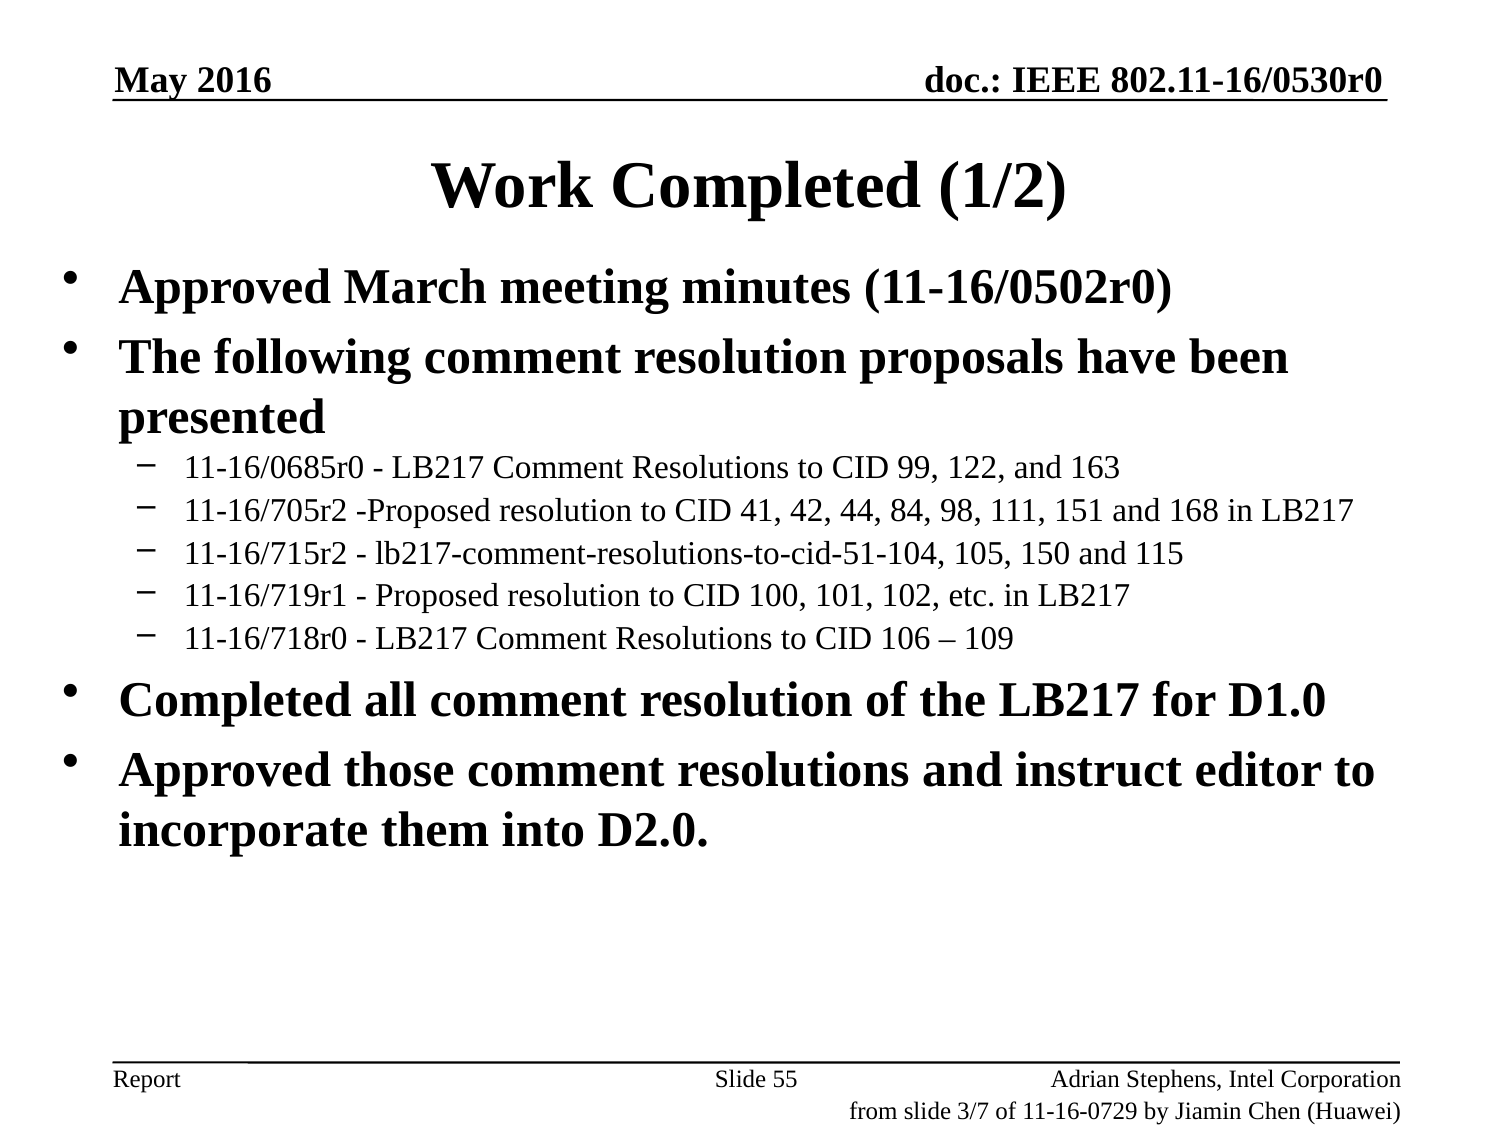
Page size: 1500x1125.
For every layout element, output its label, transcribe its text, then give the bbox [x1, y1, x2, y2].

slide_number Slide 55 [711, 1061, 801, 1087]
footer Adrian Stephens, Intel Corporation [949, 1061, 1402, 1087]
list Approved March meeting minutes (11-16/0502r0) The following comment resolution proposals have been presented 11-16/0685r0 - LB217 Comment Resolutions to CID 99, 122, and 163 11-16/705r2 -Proposed resolution to CID 41, 42, 44, 84, 98, 111, 151 and 168 in LB217 11-16/715r2 - lb217-comment-resolutions-to-cid-51-104, 105, 150 and 115 11-16/719r1 - Proposed resolution to CID 100, 101, 102, etc. in LB217 11-16/718r0 - LB217 Comment Resolutions to CID 106 – 109 Completed all comment resolution of the LB217 for D1.0 Approved those comment resolutions and instruct editor to incorporate them into D2.0. [46, 246, 1454, 1055]
title Work Completed (1/2) [112, 112, 1388, 246]
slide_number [114, 54, 374, 101]
text_box from slide 3/7 of 11-16-0729 by Jiamin Chen (Huawei) [343, 1087, 1417, 1125]
